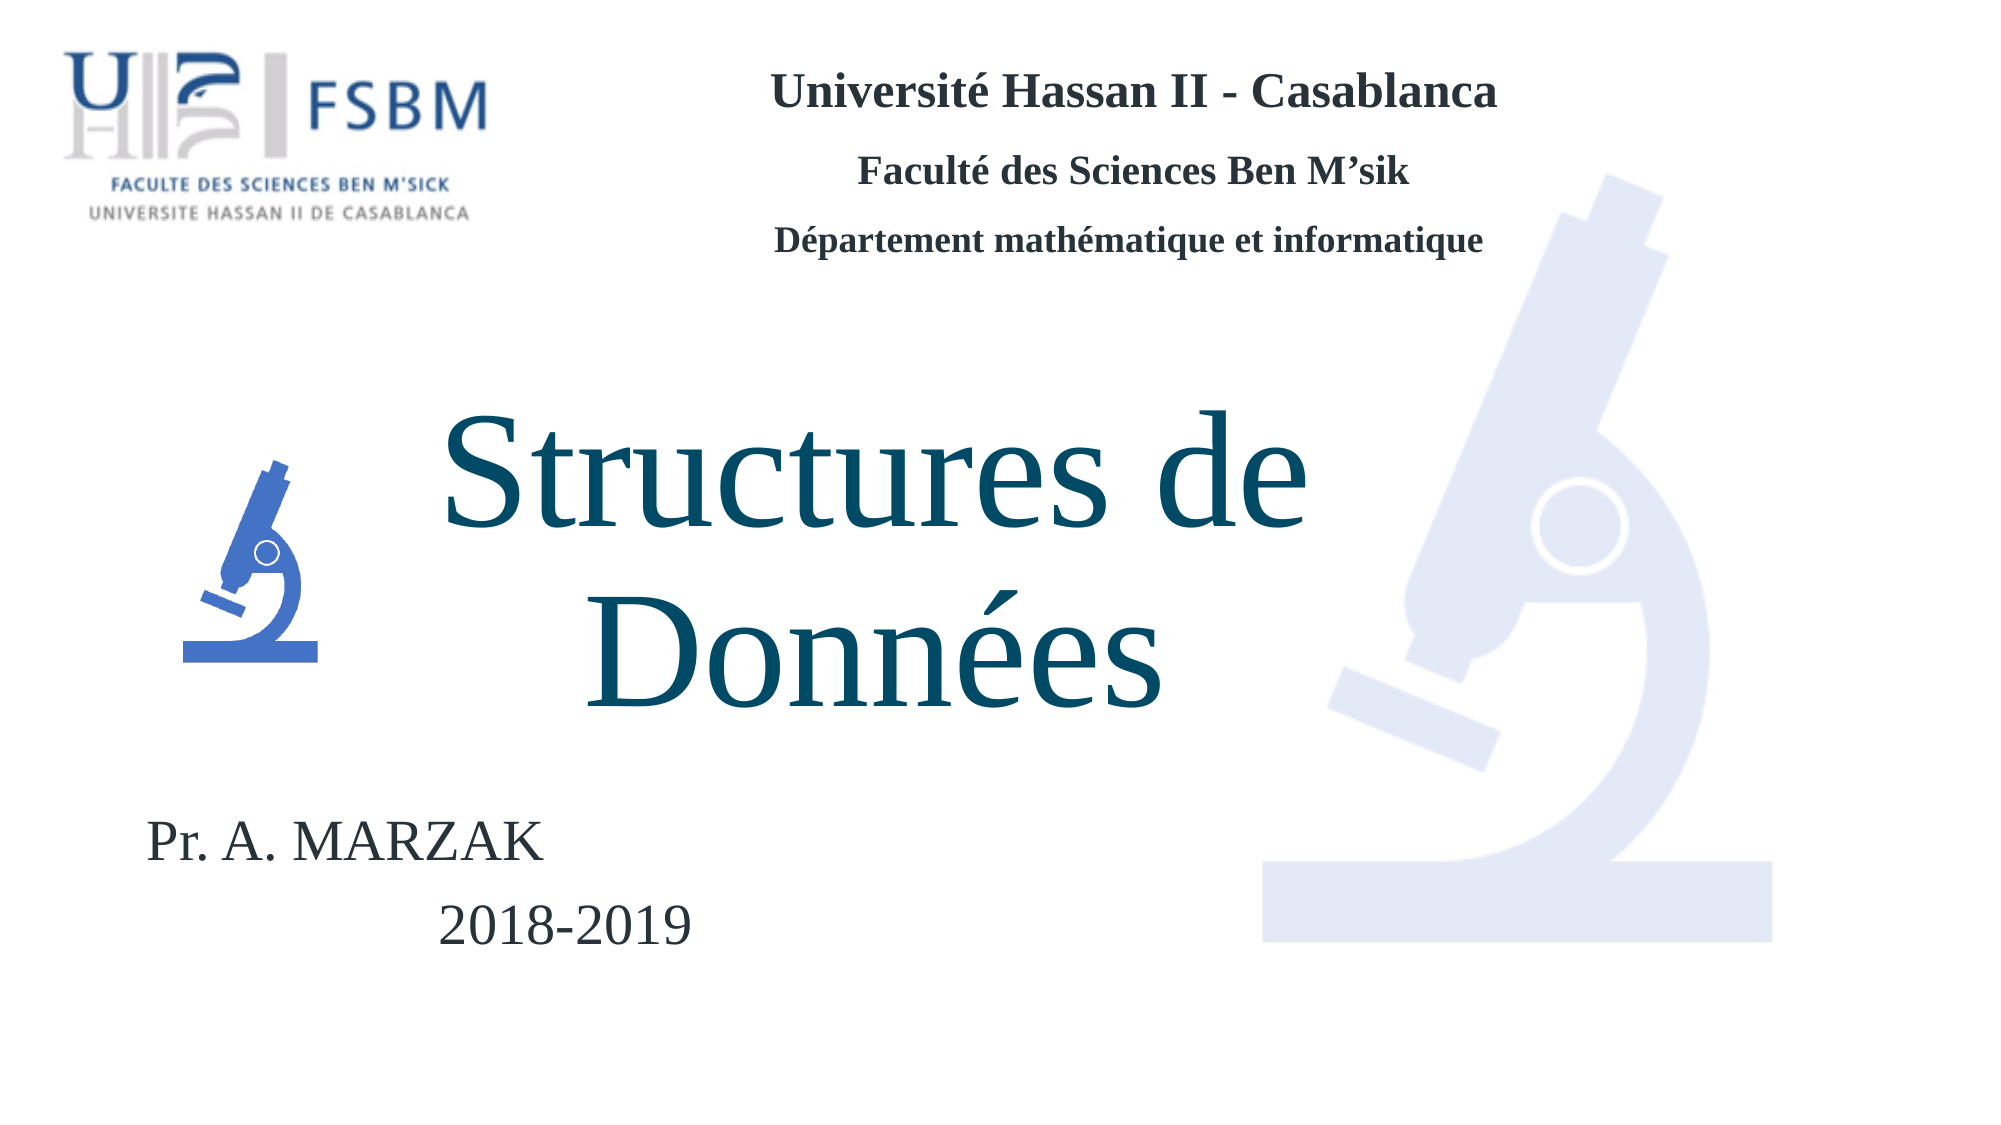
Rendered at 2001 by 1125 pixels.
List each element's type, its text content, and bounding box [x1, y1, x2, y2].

title Structures de Données [388, 358, 1089, 767]
picture [1089, 133, 1947, 992]
subtitle Pr. A. MARZAK 2018-2019 [131, 803, 1000, 979]
picture [56, 35, 496, 238]
picture [137, 449, 363, 675]
text_box Université Hassan II - Casablanca Faculté des Sciences Ben M’sik Département mathématique et informatique [595, 20, 1673, 280]
picture [1089, 500, 1093, 516]
